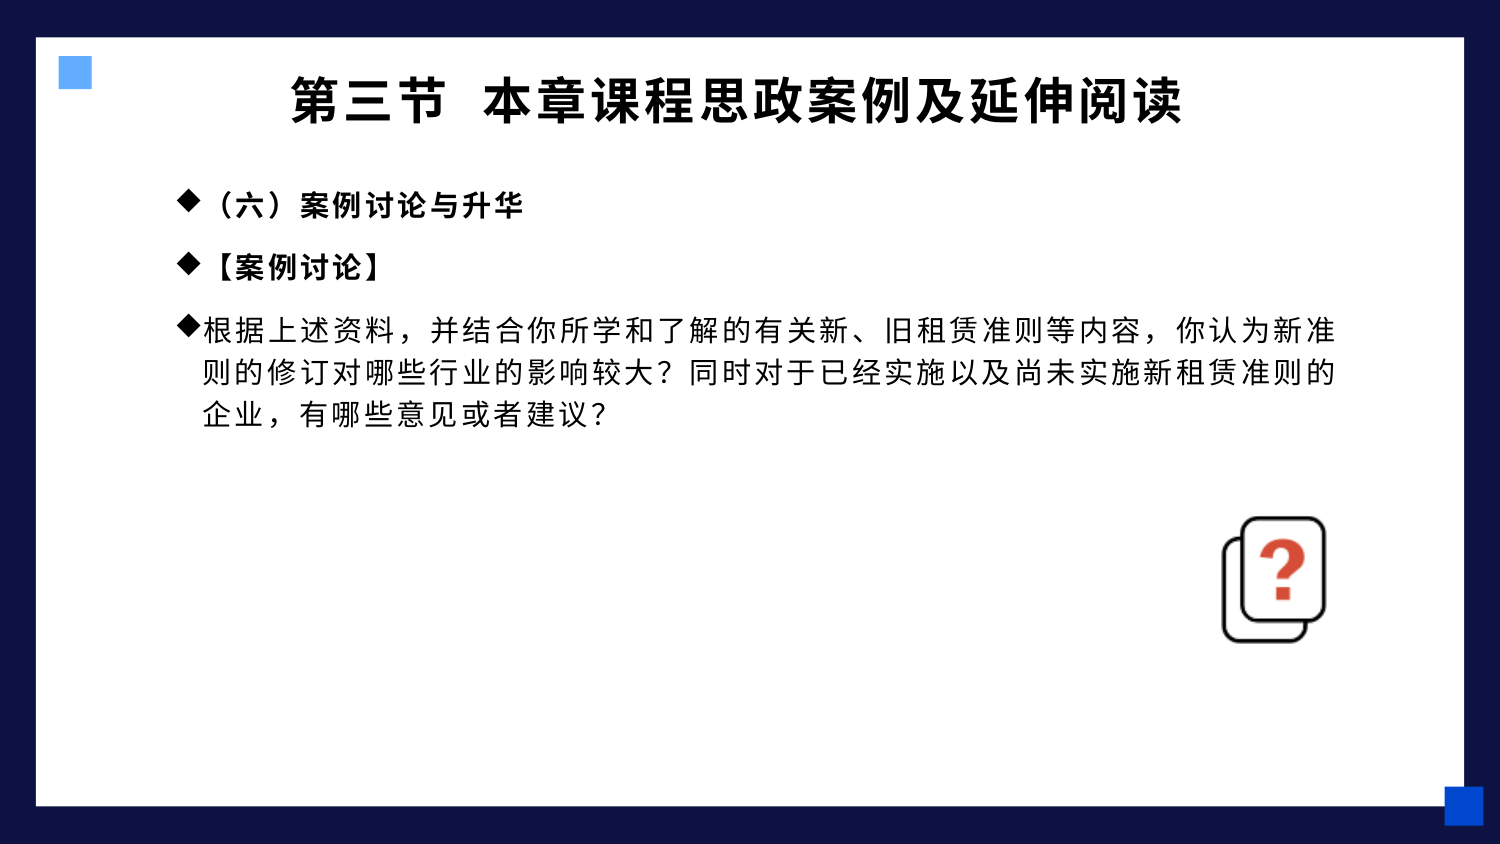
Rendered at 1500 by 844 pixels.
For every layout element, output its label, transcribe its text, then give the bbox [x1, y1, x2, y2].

list （六）案例讨论与升华 【案例讨论】 根据上述资料，并结合你所学和了解的有关新、旧租赁准则等内容，你认为新准则的修订对哪些行业的影响较大？同时对于已经实施以及尚未实施新租赁准则的企业，有哪些意见或者建议？ [157, 179, 1353, 604]
picture [1198, 504, 1349, 655]
title 第三节 本章课程思政案例及延伸阅读 [141, 48, 1327, 138]
